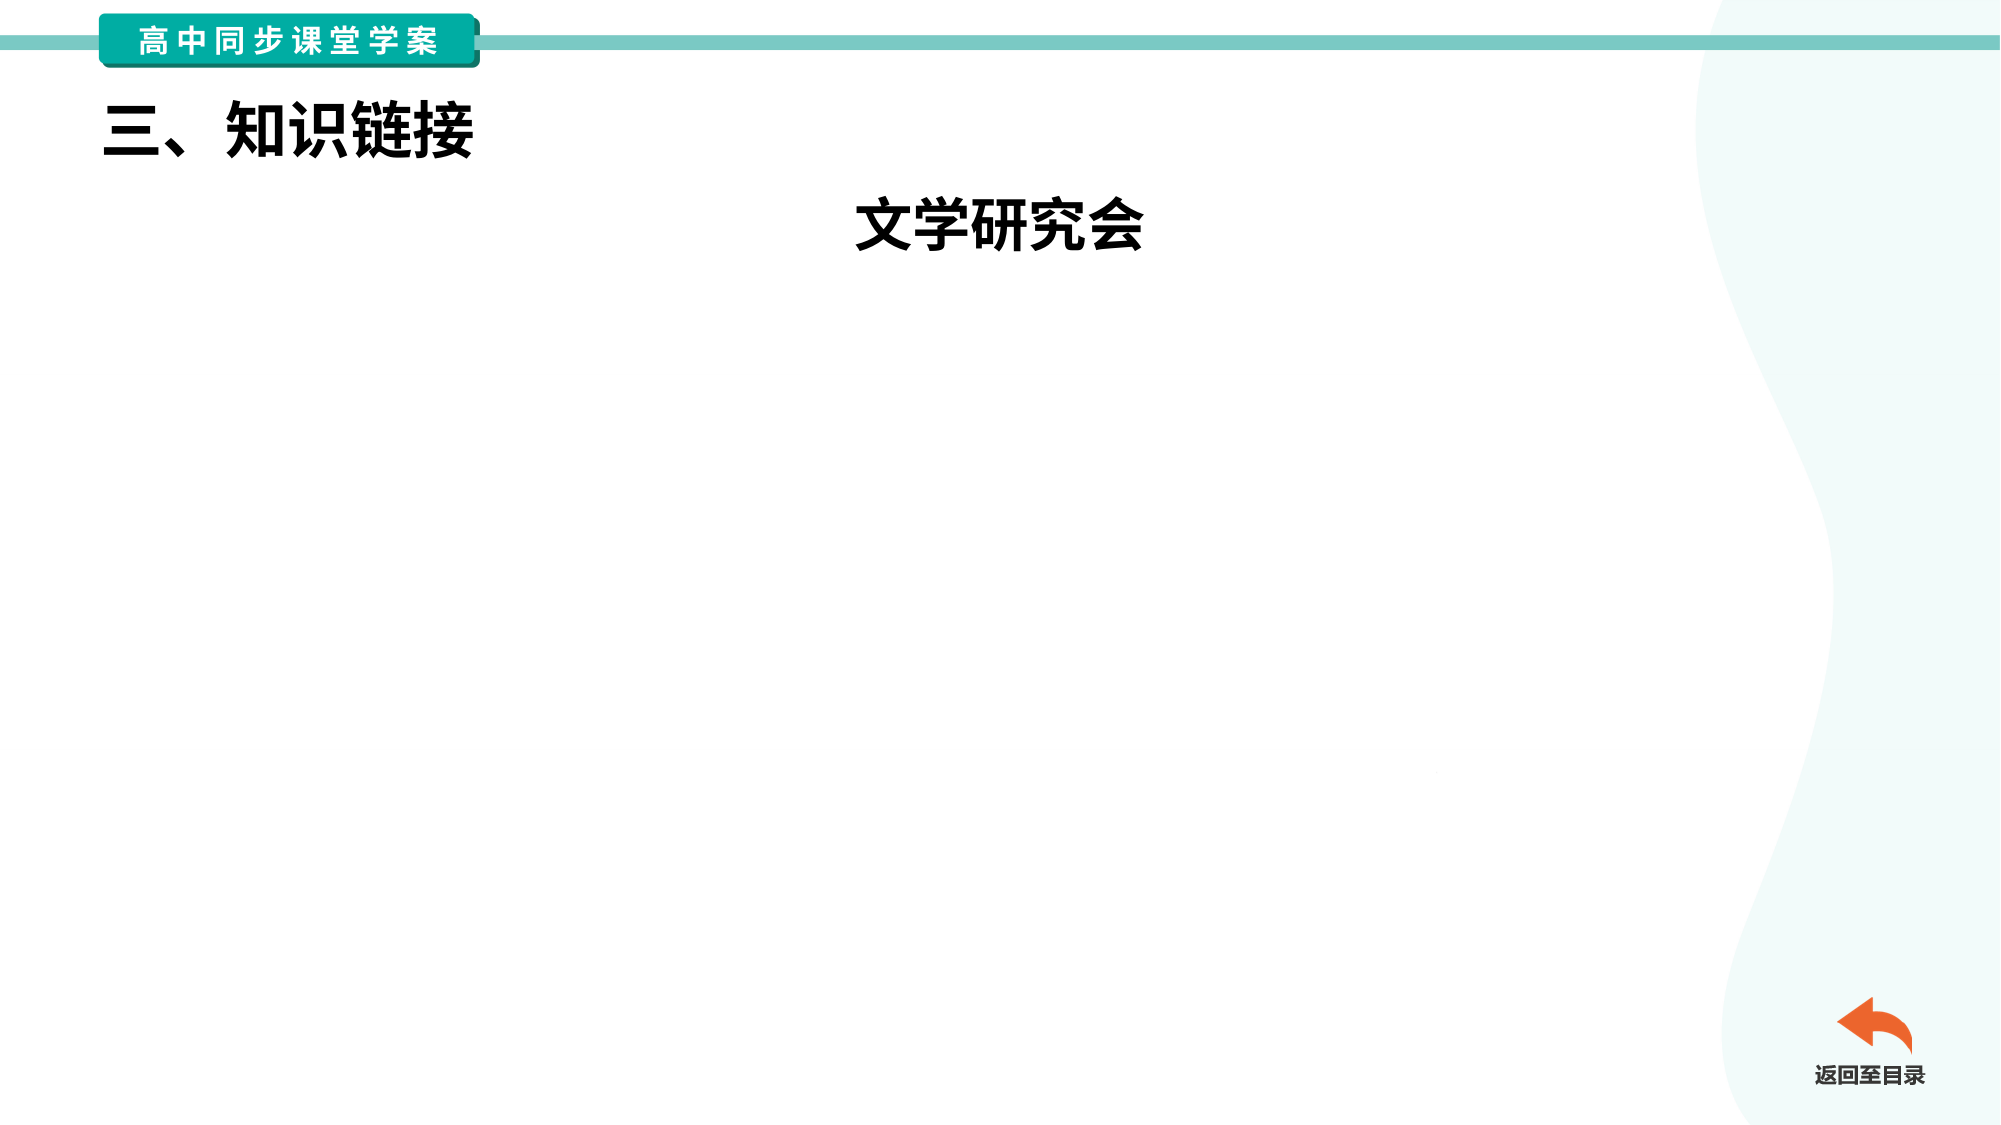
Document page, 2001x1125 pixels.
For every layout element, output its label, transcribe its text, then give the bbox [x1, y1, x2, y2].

text_box 三、知识链接 [100, 76, 1899, 161]
text_box 文学研究会 文学研究会是新文学运动中成立最早、影响和贡献“最大”的文学 社团之一，由周作人、郑振铎、沈雁冰（茅盾）、郭绍虞、朱希祖、 瞿世英、蒋百里、孙伏园、耿济之、王统照、叶绍钧（叶圣陶）、许 地山十二人发起成立，其宗旨是“研究介绍世界文学，整理中国旧文学， 创造新文学”。文学研究会成立宣言带有著作工会色彩，它宣称，文学 研究会的成立“是建立著作工会的基础”，希望“著作同业的联合”，以 “谋文学工作的发达与巩固”。受多方面因素的影响，文学研究会后来 的活动未能完全按计划进行，组织相当松散。1932年初《小说月报》 停刊后，该会活动即基本停止。#1.1 [100, 172, 1899, 1018]
picture [0, 0, 2000, 1125]
